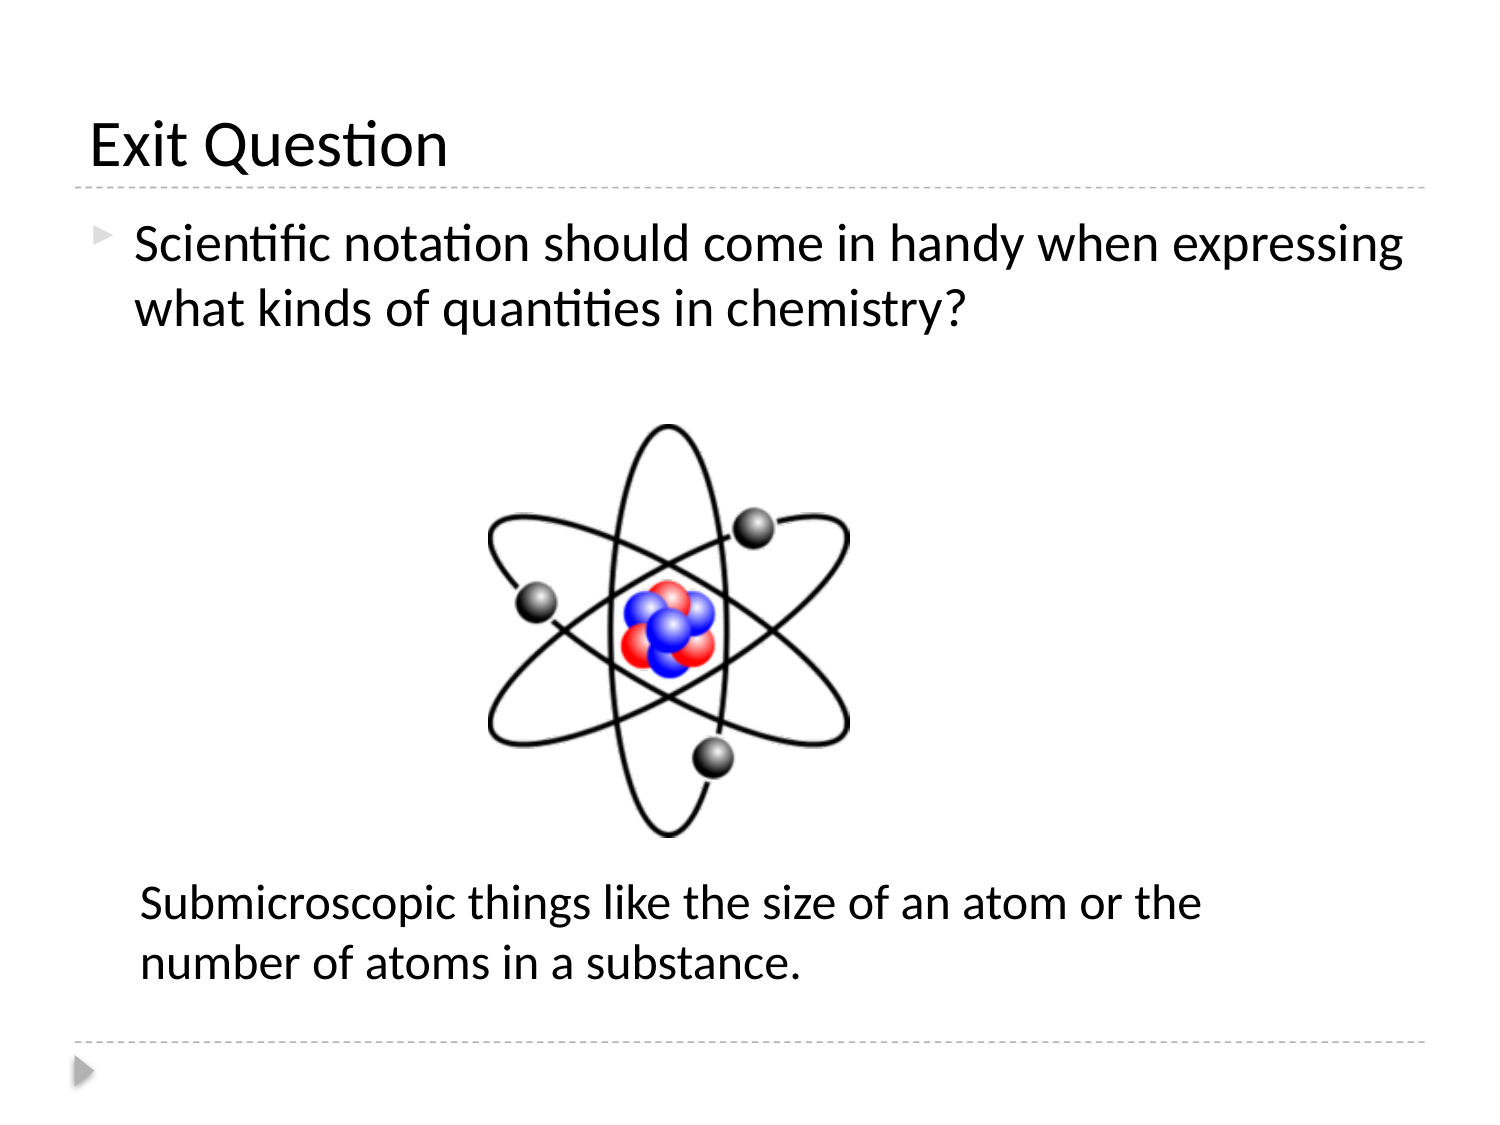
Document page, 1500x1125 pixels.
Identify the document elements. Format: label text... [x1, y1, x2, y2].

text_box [124, 424, 1313, 1000]
list Scientific notation should come in handy when expressing what kinds of quantities in chemistry? [75, 200, 1425, 1010]
title Exit Question [75, 24, 1425, 188]
